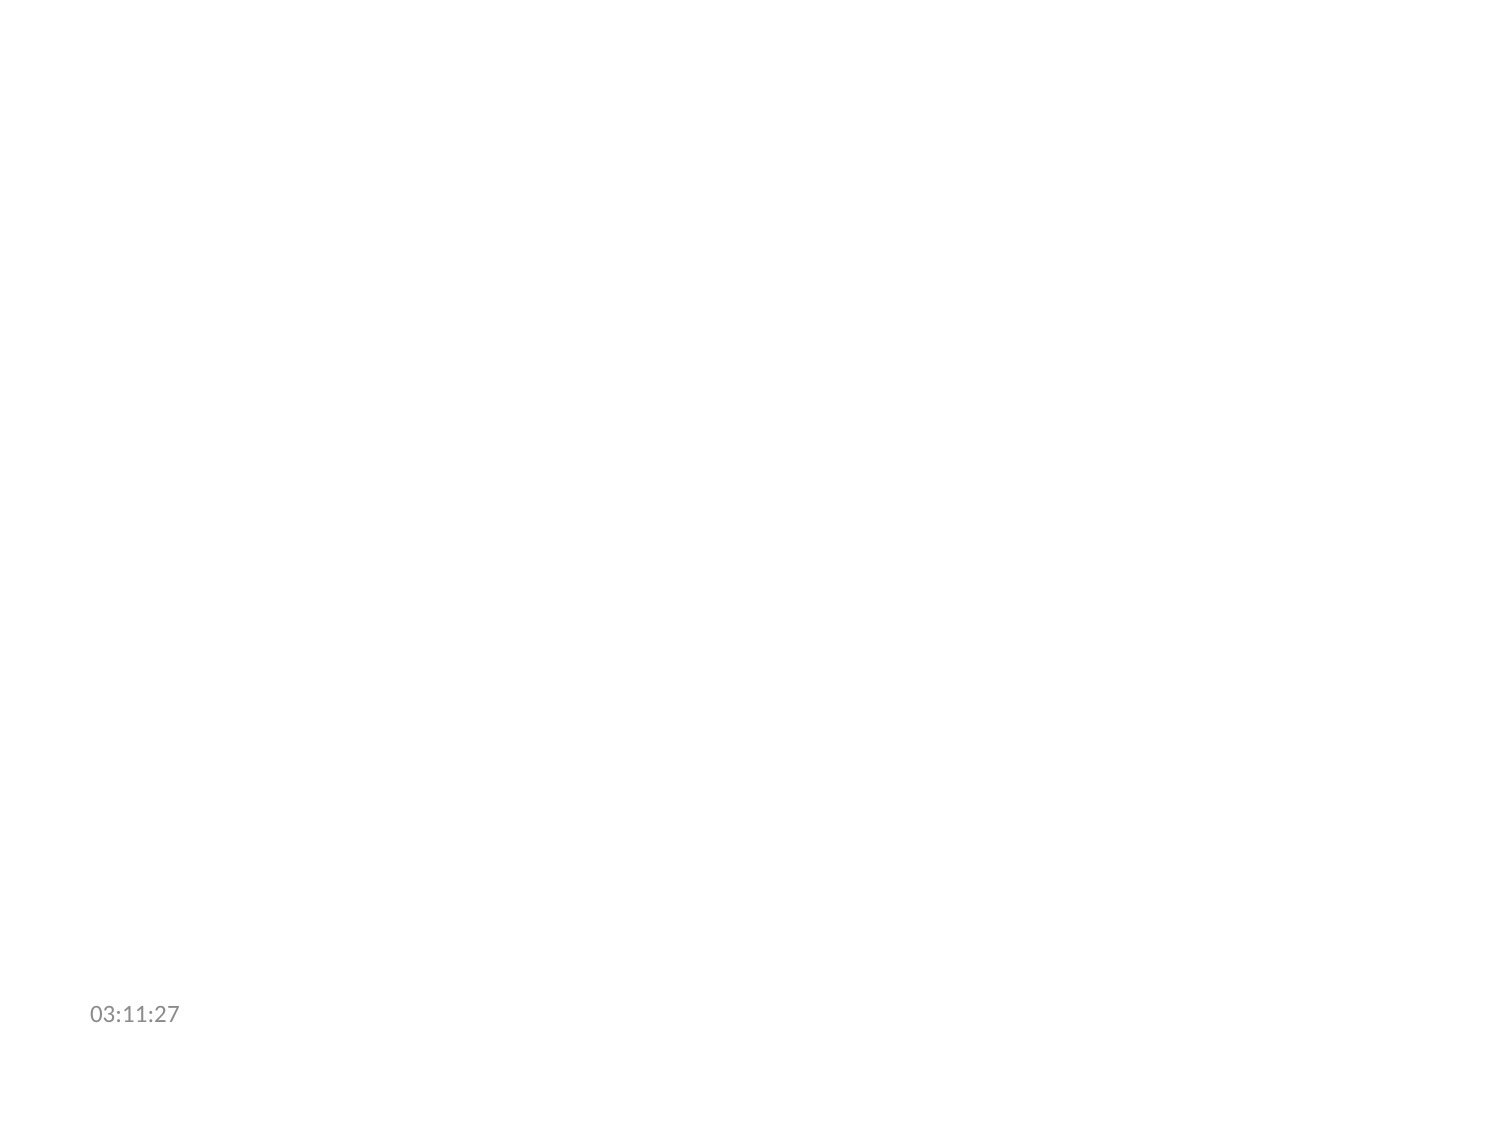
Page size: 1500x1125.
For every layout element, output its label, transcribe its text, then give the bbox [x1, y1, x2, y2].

text_box 15:35:09 [75, 982, 425, 1043]
